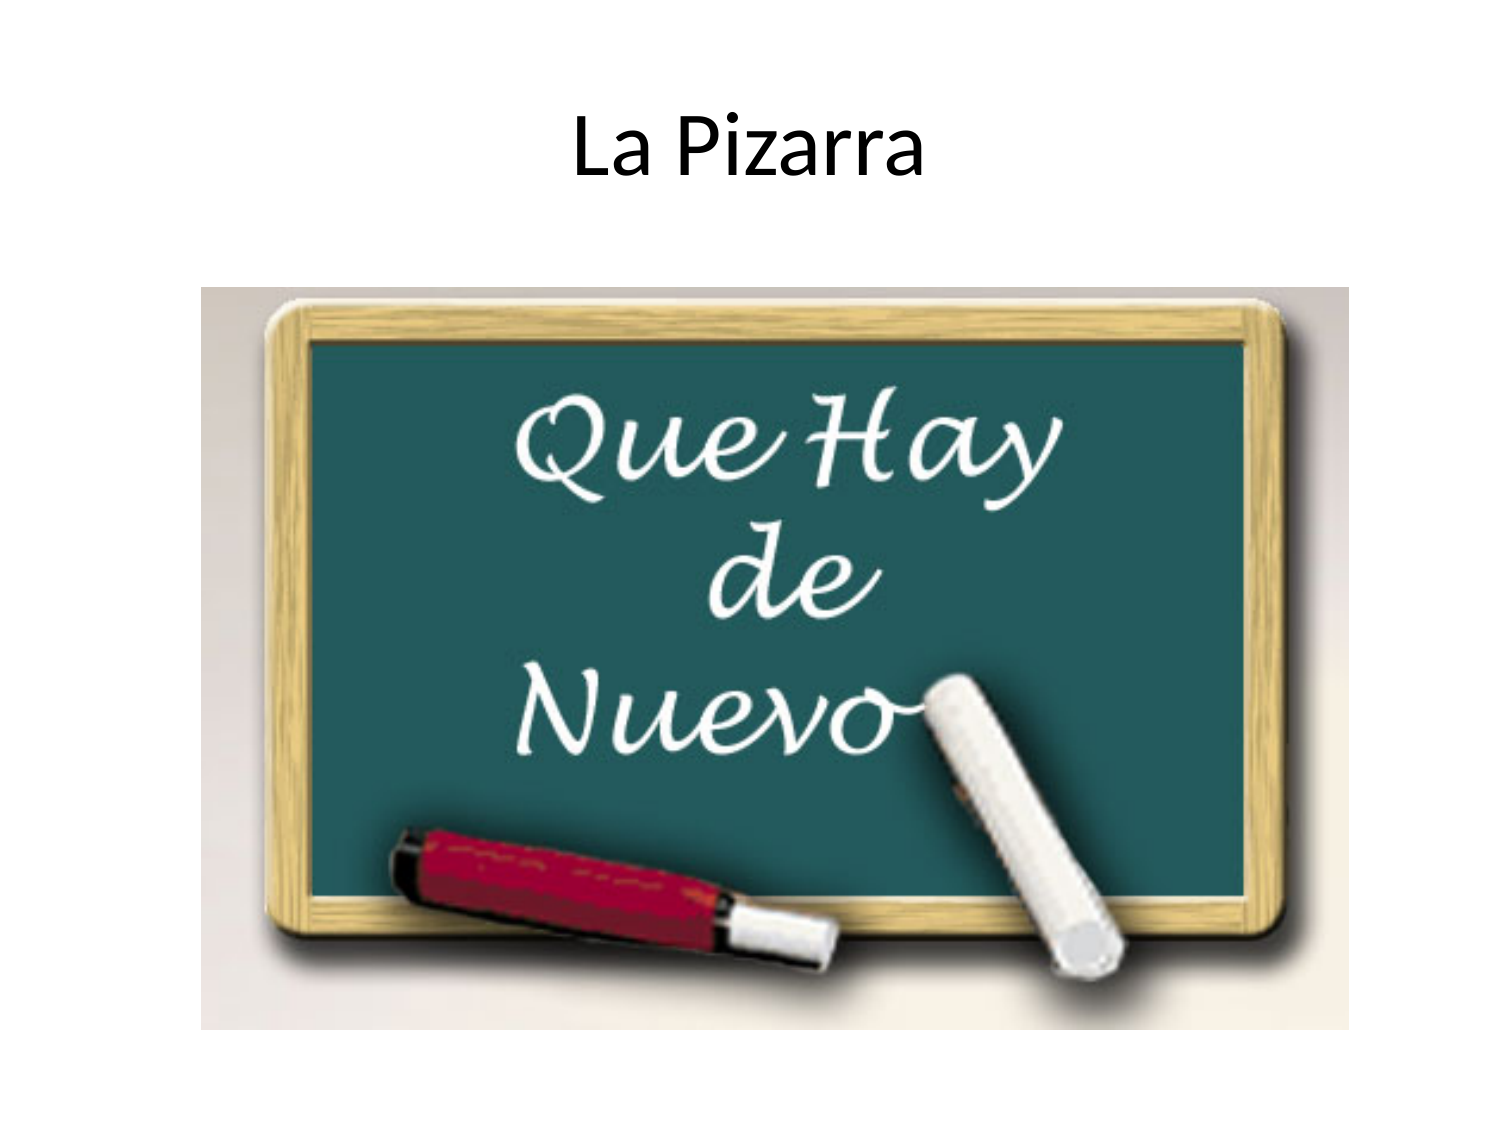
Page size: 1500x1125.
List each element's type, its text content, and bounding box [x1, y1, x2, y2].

picture [99, 287, 1451, 1031]
title La Pizarra [75, 45, 1425, 233]
